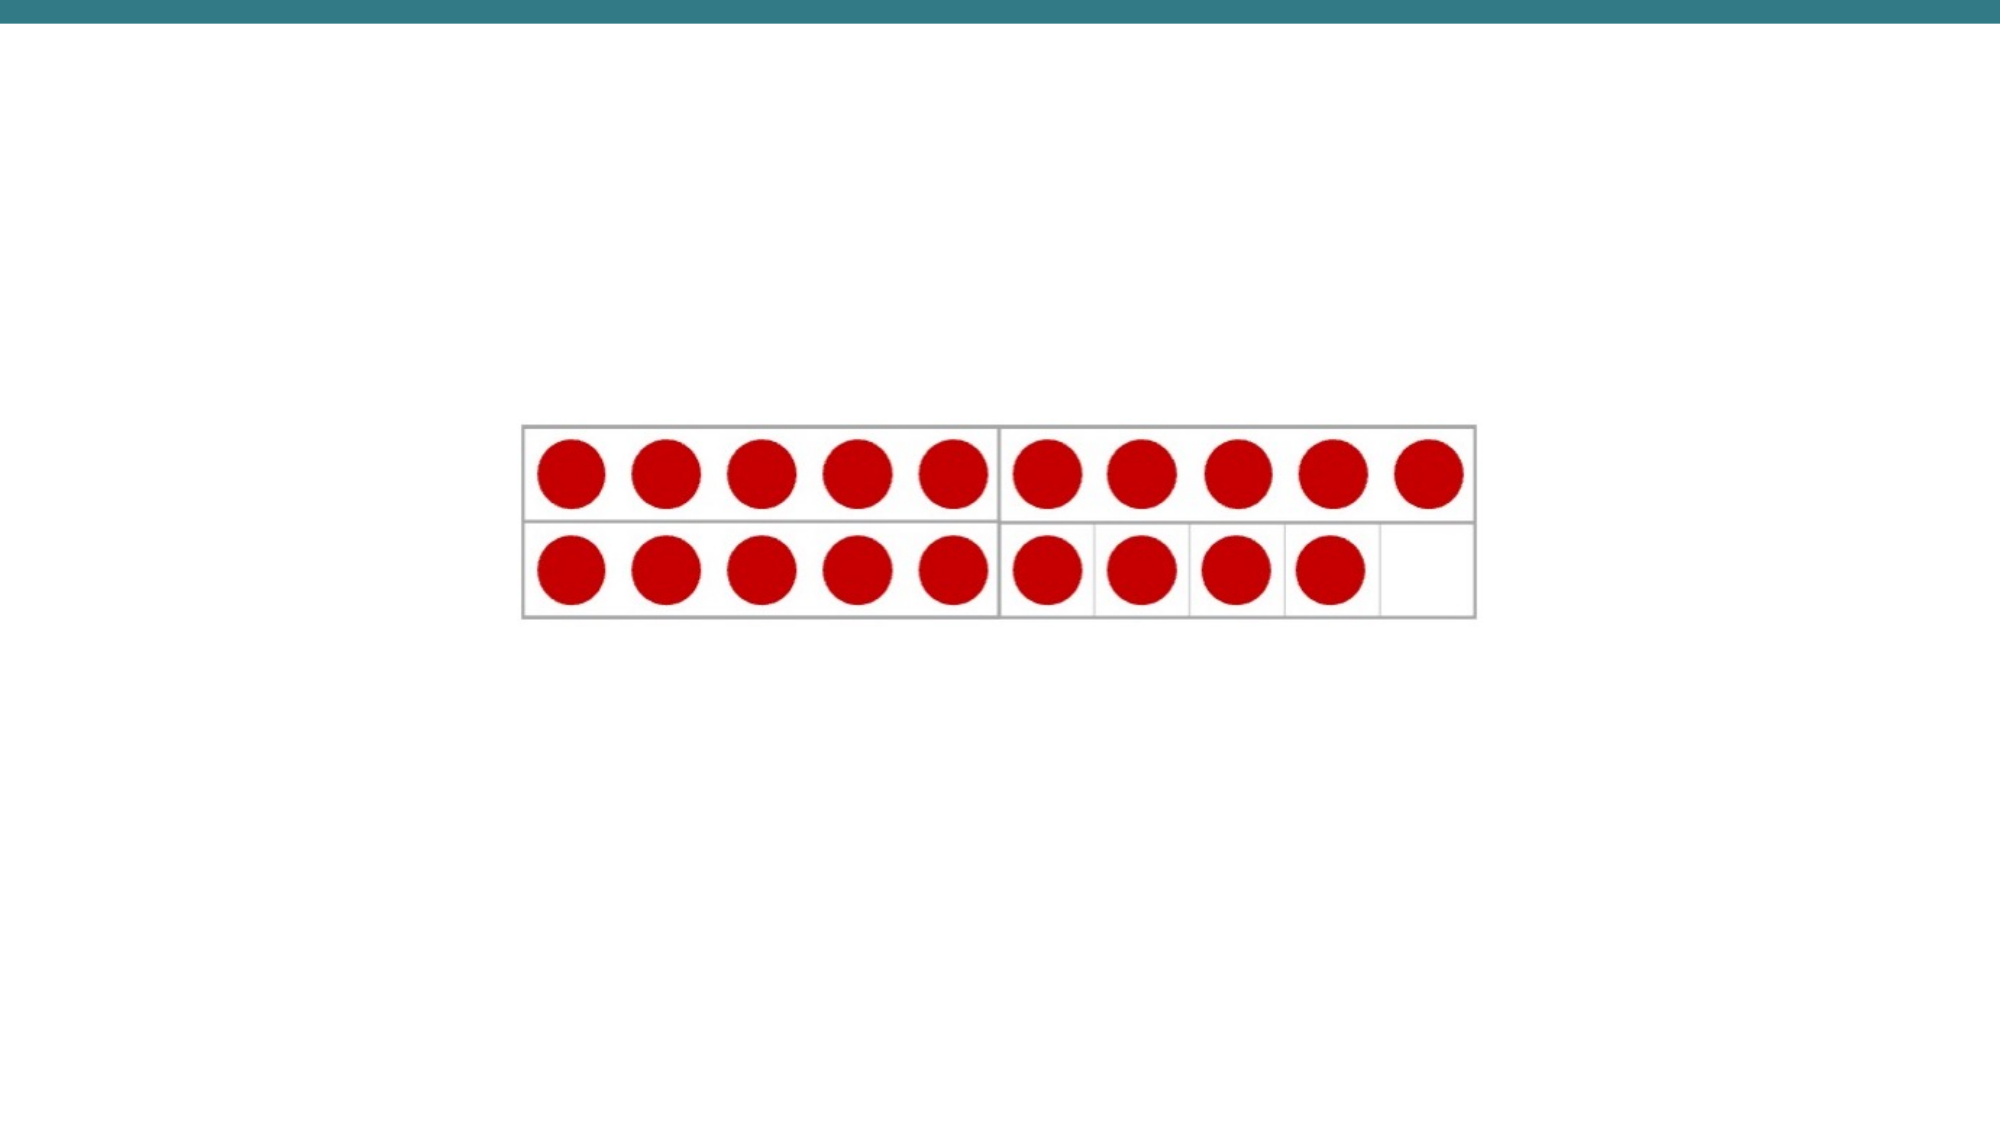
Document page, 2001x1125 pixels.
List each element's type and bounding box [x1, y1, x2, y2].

picture [516, 419, 1483, 627]
